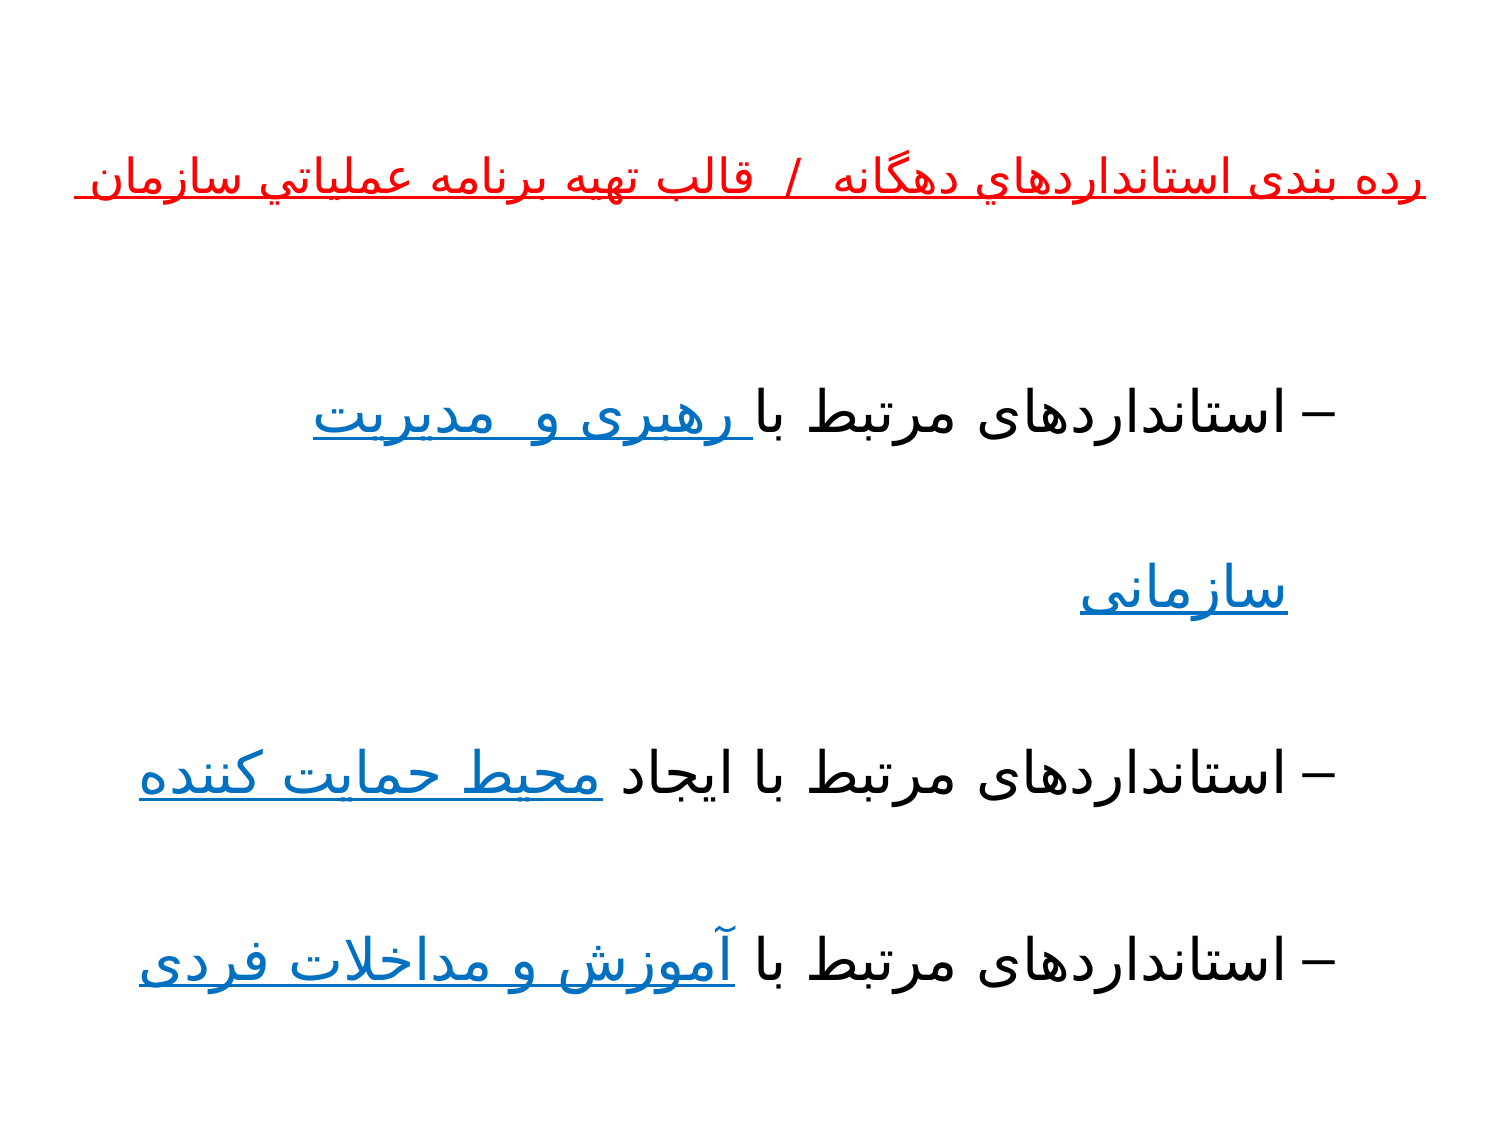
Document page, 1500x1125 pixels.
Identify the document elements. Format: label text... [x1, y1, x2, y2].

title رده بندی استانداردهاي دهگانه / قالب تهيه برنامه عملياتي سازمان [24, 112, 1475, 236]
list استانداردهای مرتبط با رهبری و مدیریت سازمانی استانداردهای مرتبط با ایجاد محیط حمایت کننده استانداردهای مرتبط با آموزش و مداخلات فردی [75, 262, 1425, 1005]
